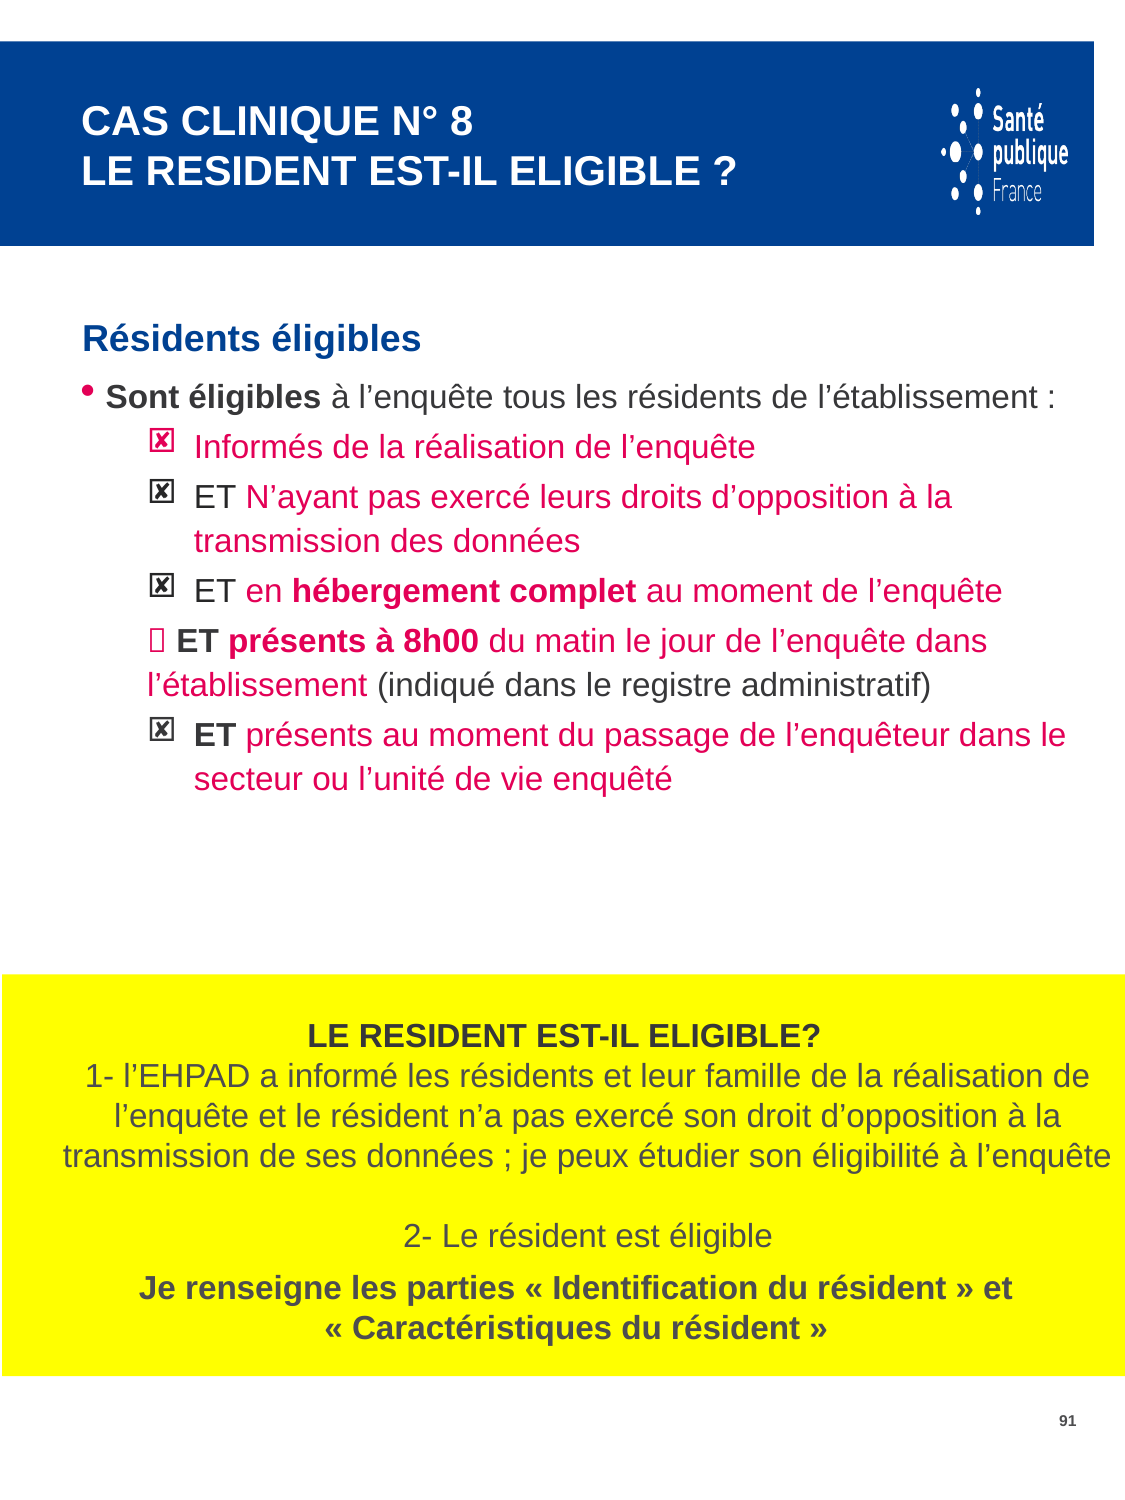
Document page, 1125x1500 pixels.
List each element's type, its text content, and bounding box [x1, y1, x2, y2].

picture [941, 88, 1068, 215]
list Résidents éligibles Sont éligibles à l’enquête tous les résidents de l’établissement : Informés de la réalisation de l’enquête ET N’ayant pas exercé leurs droits d’opposition à la transmission des données ET en hébergement complet au moment de l’enquête  ET présents à 8h00 du matin le jour de l’enquête dans l’établissement (indiqué dans le registre administratif) ET présents au moment du passage de l’enquêteur dans le secteur ou l’unité de vie enquêté [76, 309, 1095, 845]
text_box LE RESIDENT EST-IL ELIGIBLE? 1- l’EHPAD a informé les résidents et leur famille de la réalisation de l’enquête et le résident n’a pas exercé son droit d’opposition à la transmission de ses données ; je peux étudier son éligibilité à l’enquête 2- Le résident est éligible Je renseigne les parties « Identification du résident » et « Caractéristiques du résident » [2, 974, 1125, 1377]
title Cas clinique n° 8 LE RESIDENT EST-IL ELIGIBLE ? [75, 41, 908, 246]
